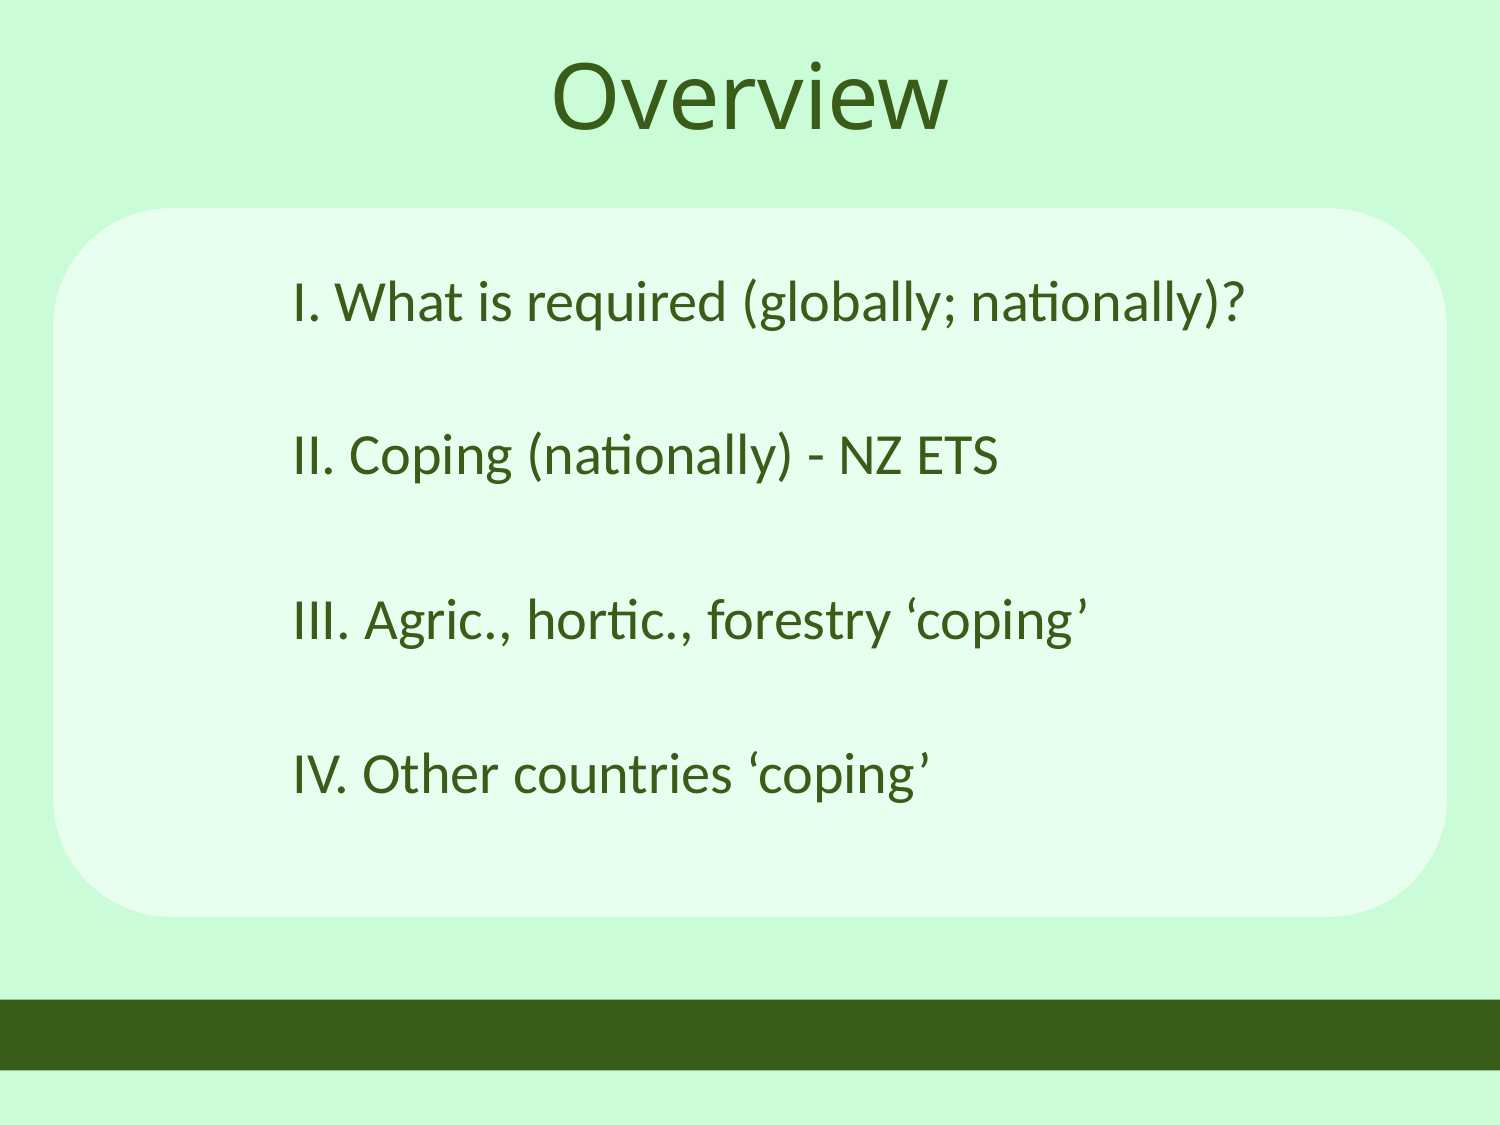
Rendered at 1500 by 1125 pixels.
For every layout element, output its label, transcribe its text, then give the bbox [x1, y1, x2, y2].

text_box [0, 997, 1500, 1072]
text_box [147, 243, 1353, 894]
text_box [50, 206, 1450, 919]
text_box Overview [53, 30, 1447, 156]
